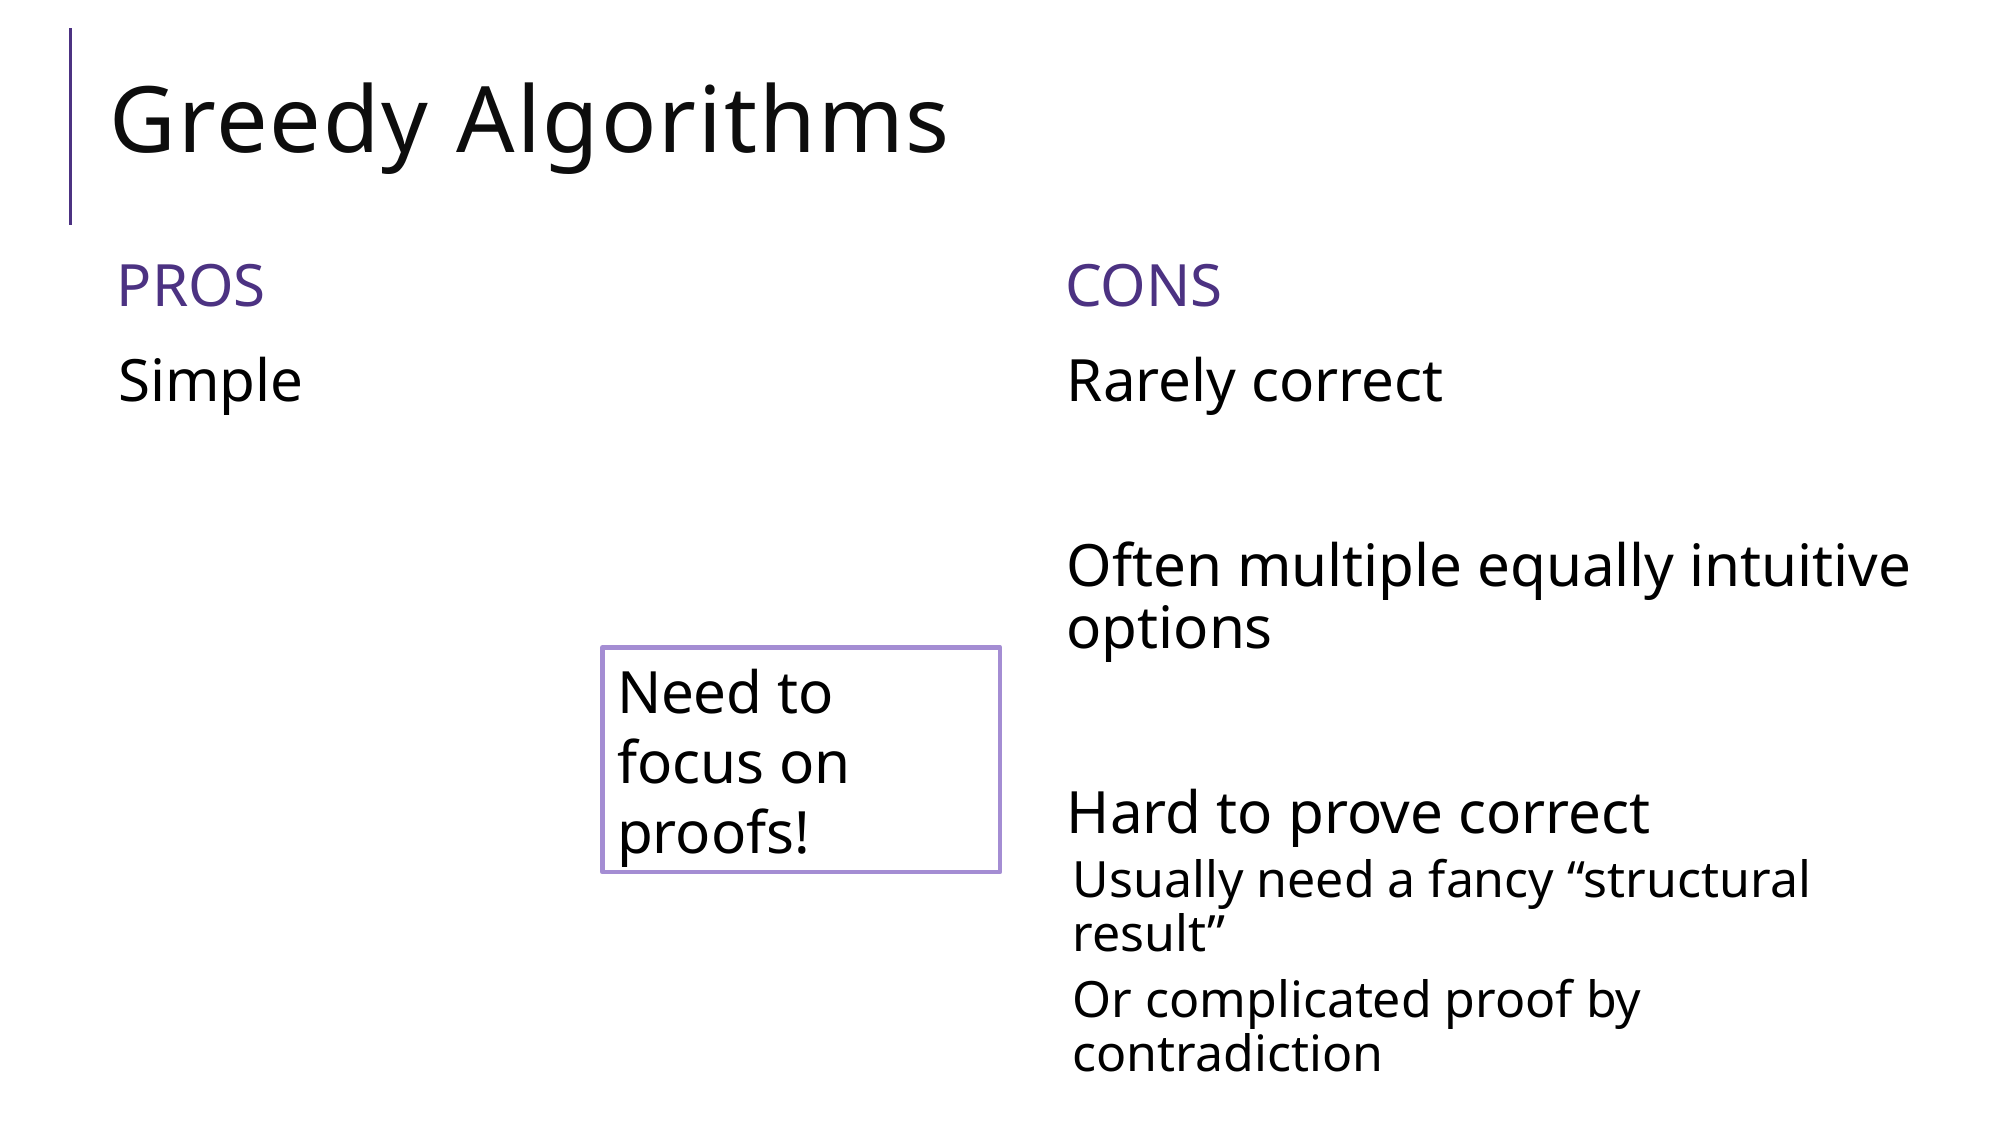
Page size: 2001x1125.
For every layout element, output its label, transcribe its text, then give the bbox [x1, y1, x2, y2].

list Simple [95, 343, 982, 1055]
title Greedy Algorithms [94, 43, 1930, 210]
list Cons [1042, 251, 1929, 325]
text_box Need to focus on proofs! [602, 647, 1000, 873]
list Rarely correct Often multiple equally intuitive options Hard to prove correct Usually need a fancy “structural result” Or complicated proof by contradiction [1044, 343, 1930, 1055]
list Pros [94, 251, 980, 325]
